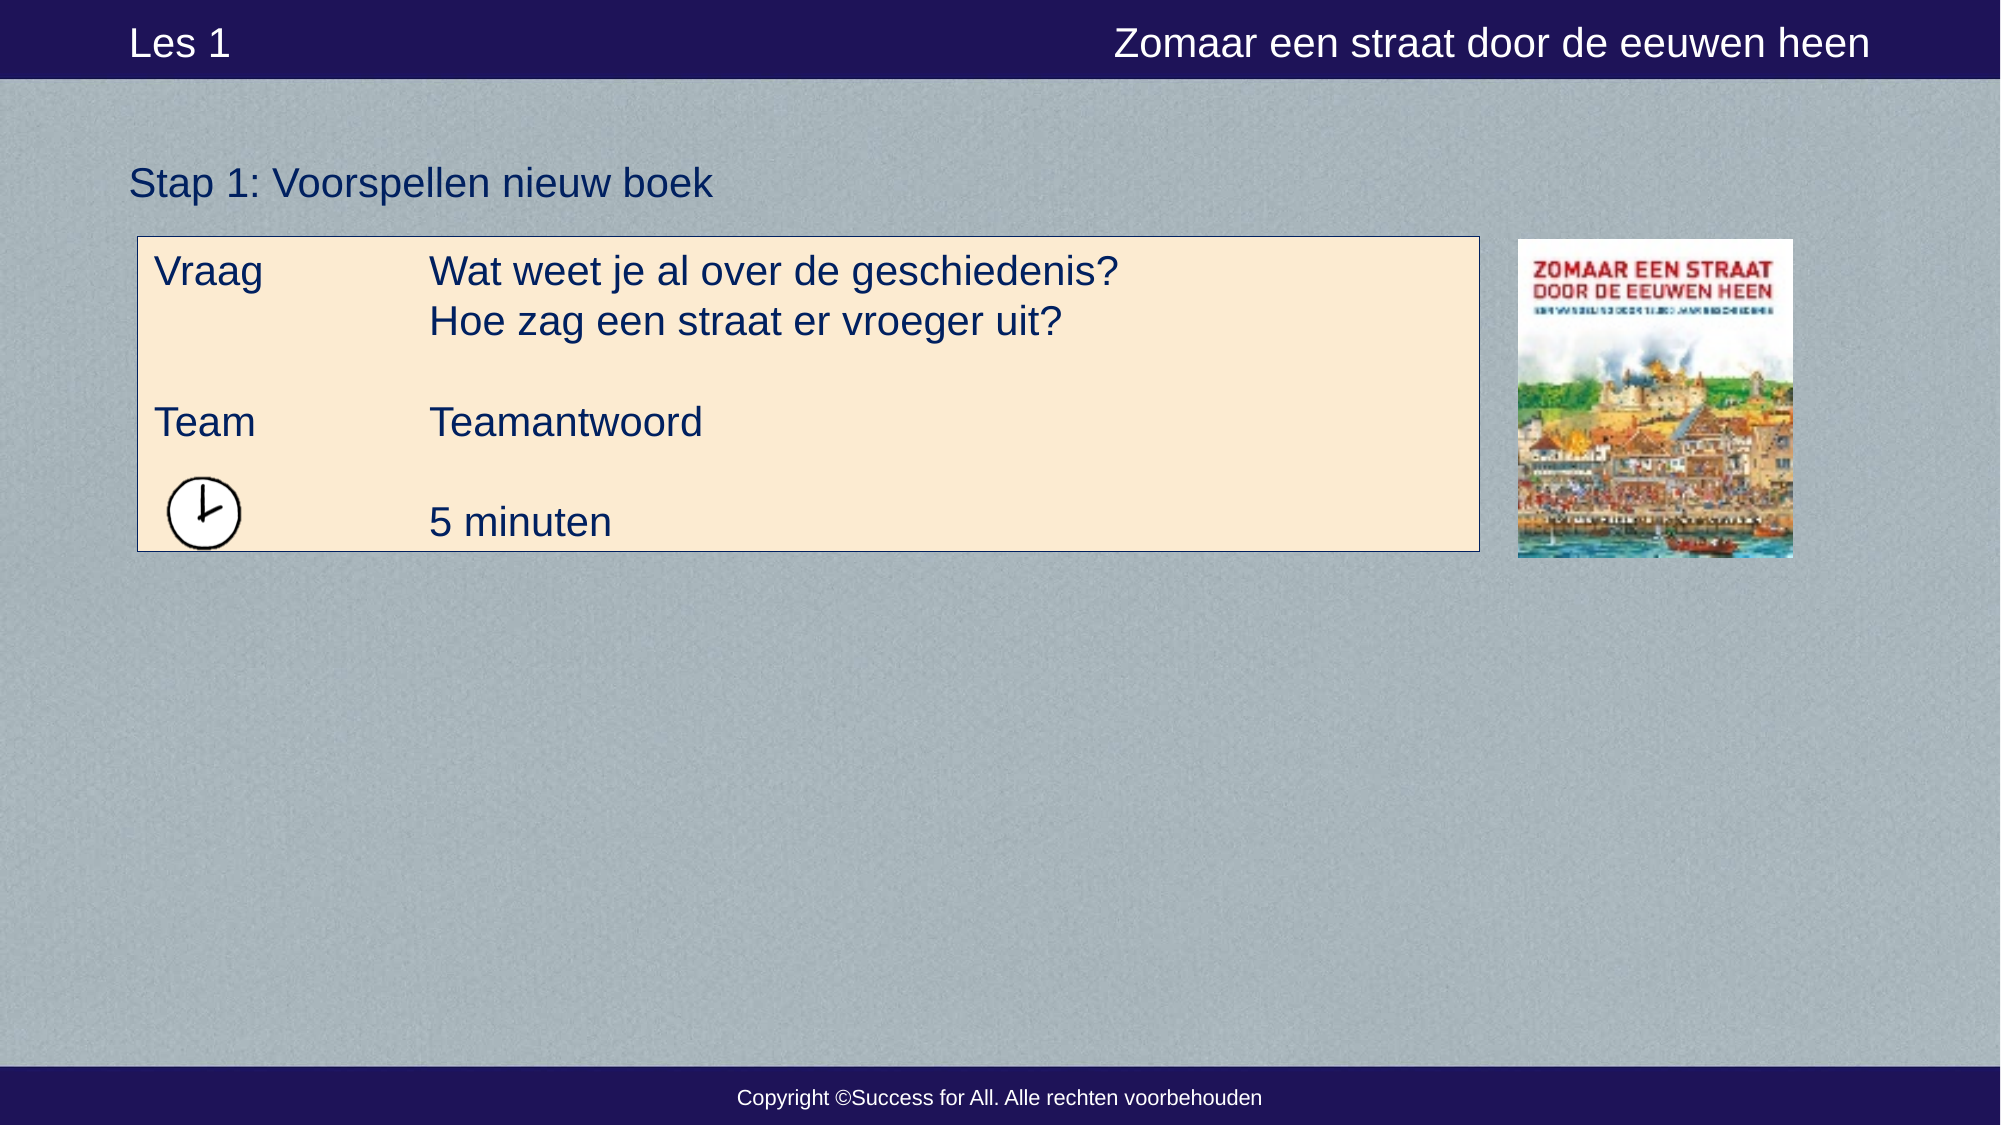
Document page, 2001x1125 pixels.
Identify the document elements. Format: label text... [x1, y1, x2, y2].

text_box Les 1 [114, 8, 354, 73]
text_box Vraag Wat weet je al over de geschiedenis? Hoe zag een straat er vroeger uit? Team Teamantwoord 5 minuten [137, 236, 1480, 552]
text_box Zomaar een straat door de eeuwen heen [999, 8, 1886, 123]
text_box Stap 1: Voorspellen nieuw boek [113, 148, 1635, 214]
text_box Copyright ©Success for All. Alle rechten voorbehouden [0, 1076, 2000, 1125]
picture [0, 0, 2001, 1125]
